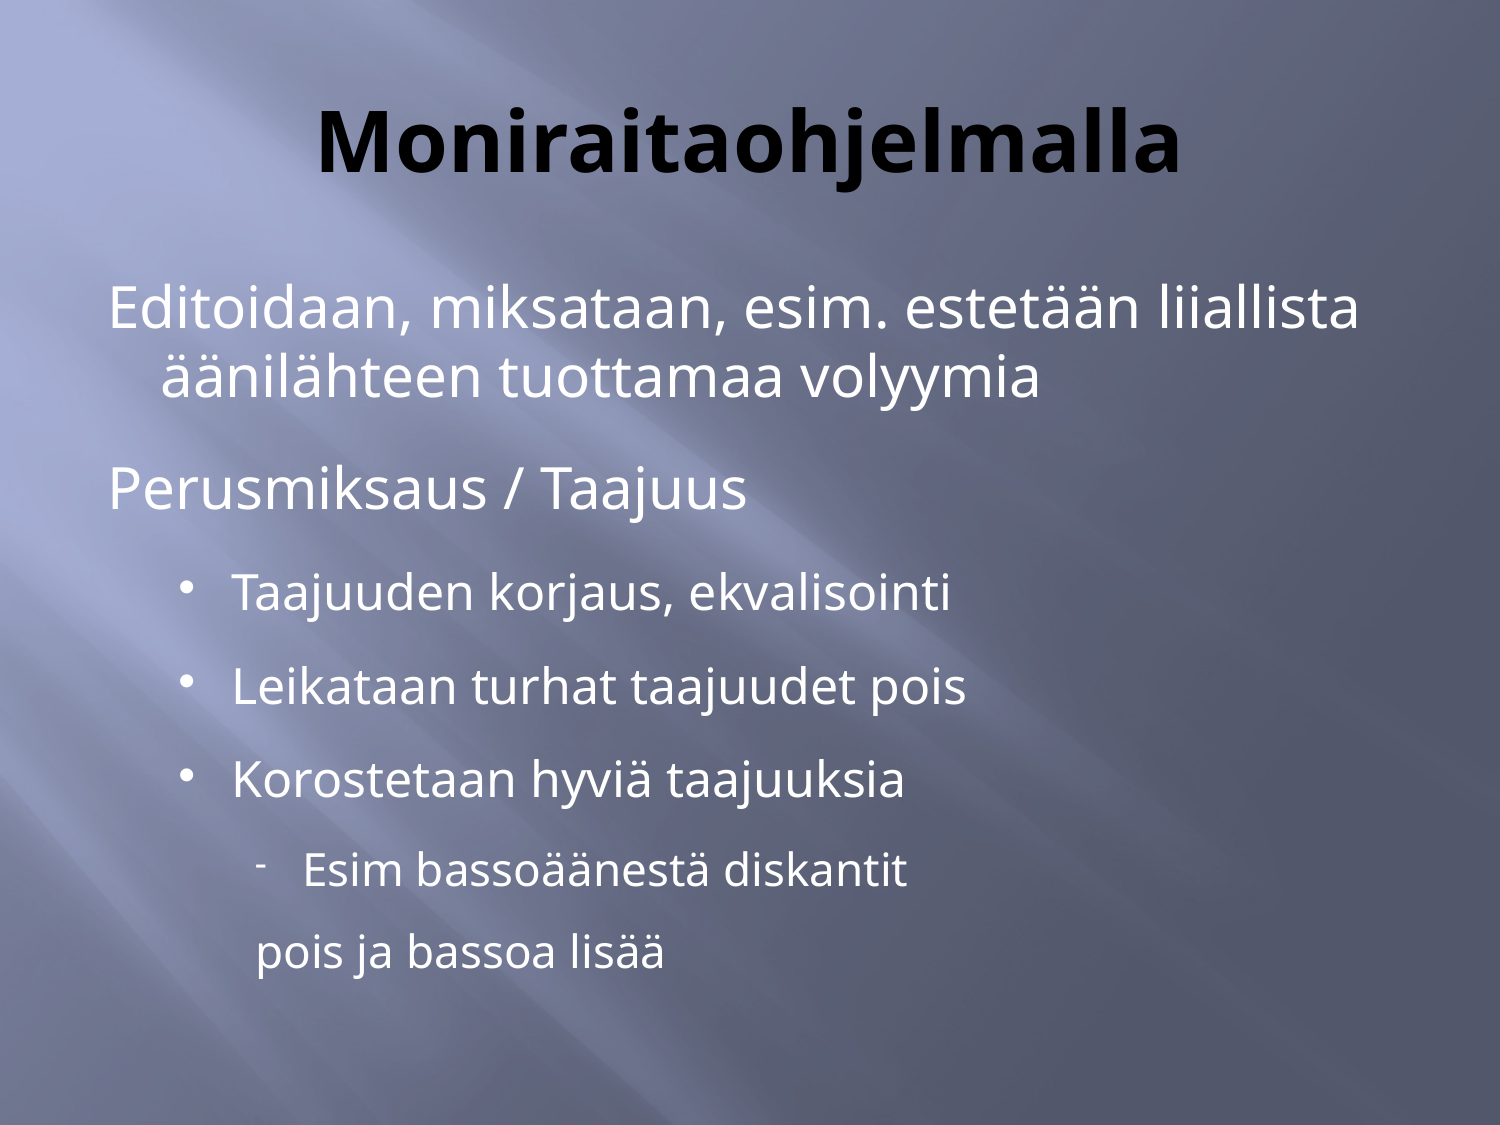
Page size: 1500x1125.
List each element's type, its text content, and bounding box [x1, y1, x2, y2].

title Moniraitaohjelmalla [75, 45, 1425, 233]
list Editoidaan, miksataan, esim. estetään liiallista äänilähteen tuottamaa volyymia Perusmiksaus / Taajuus Taajuuden korjaus, ekvalisointi Leikataan turhat taajuudet pois Korostetaan hyviä taajuuksia Esim bassoäänestä diskantit pois ja bassoa lisää [75, 262, 1425, 1035]
